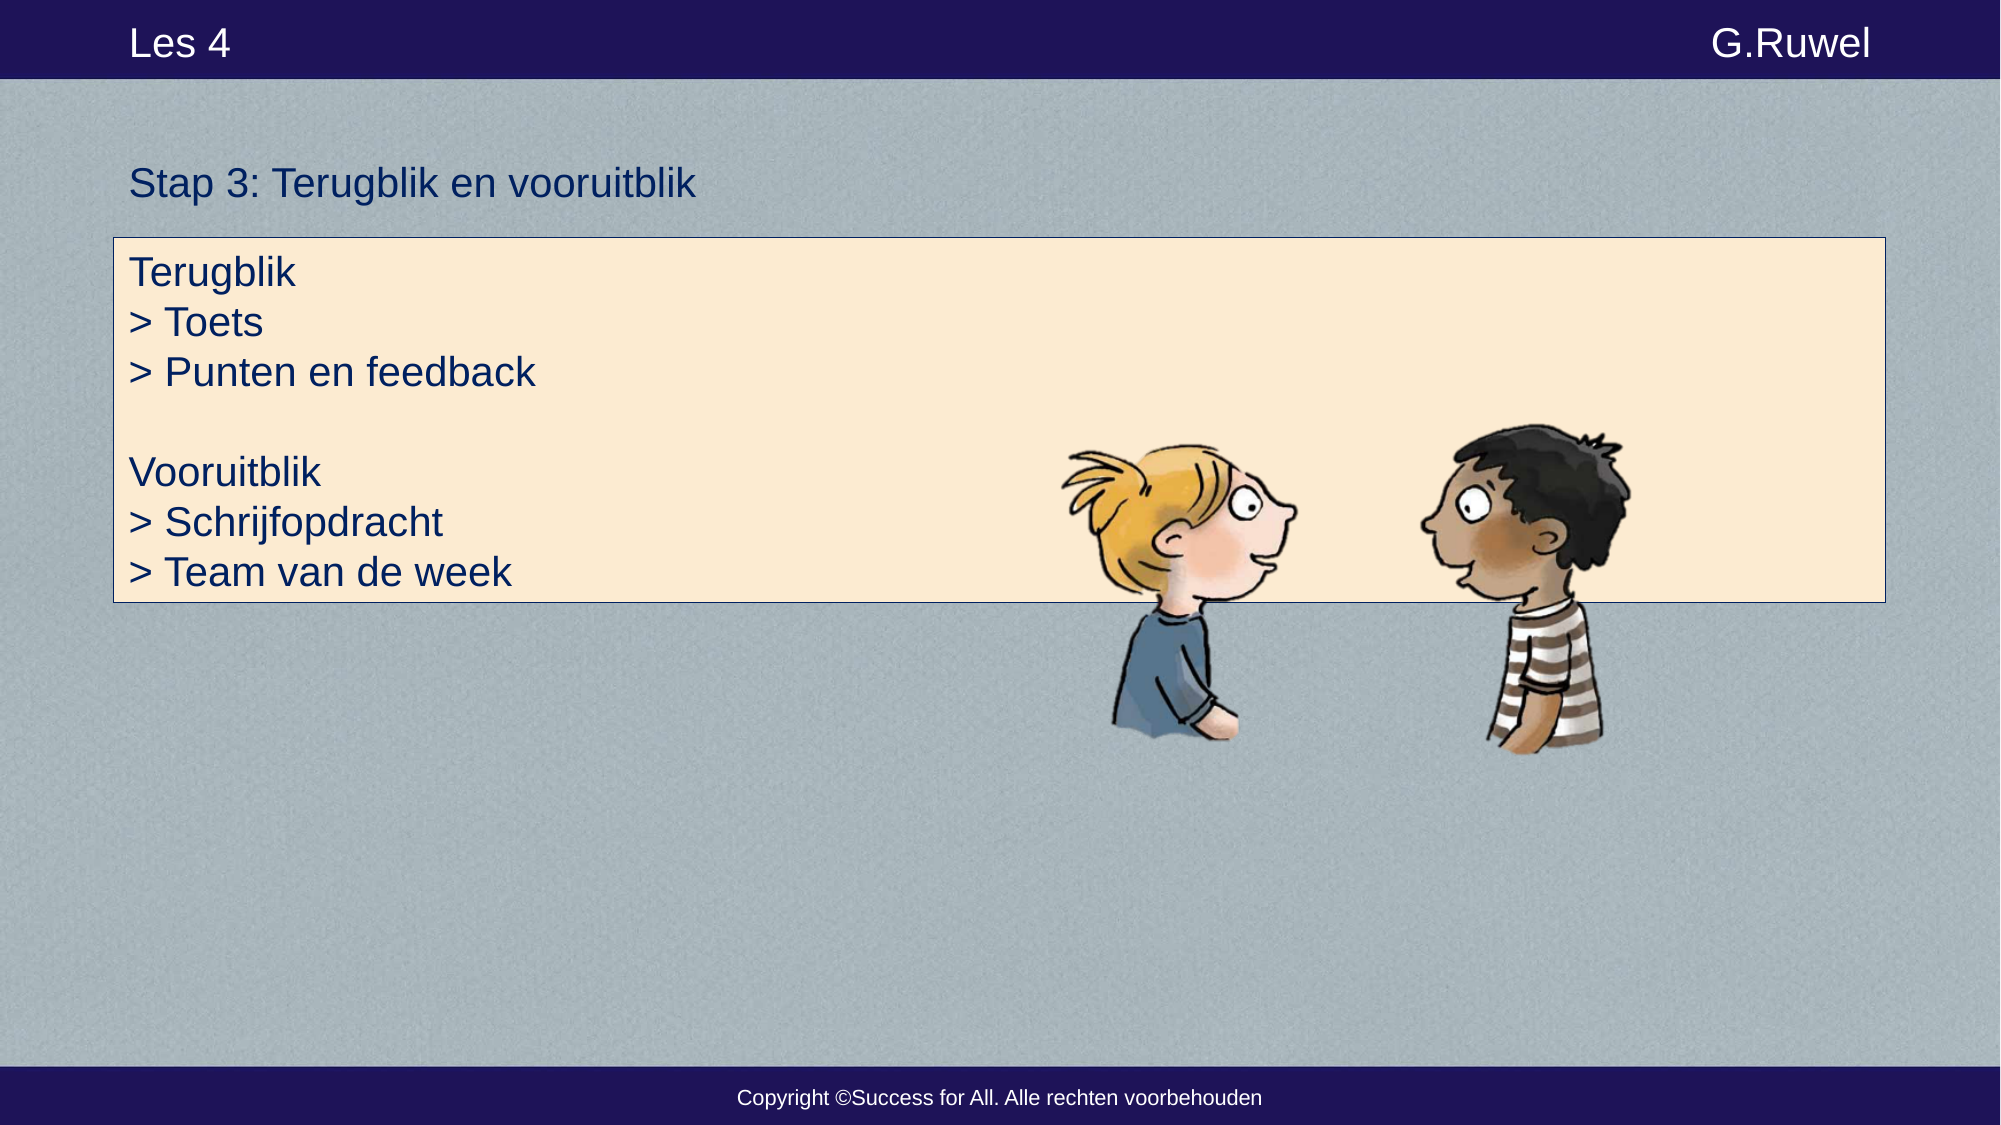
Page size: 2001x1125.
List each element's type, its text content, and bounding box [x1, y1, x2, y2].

text_box Les 4 [114, 8, 354, 73]
text_box Terugblik > Toets > Punten en feedback Vooruitblik > Schrijfopdracht > Team van de week [113, 237, 1886, 603]
text_box Copyright ©Success for All. Alle rechten voorbehouden [0, 1076, 2000, 1125]
text_box G.Ruwel [999, 8, 1886, 73]
text_box Stap 3: Terugblik en vooruitblik [113, 148, 1635, 214]
picture [0, 0, 2001, 1125]
